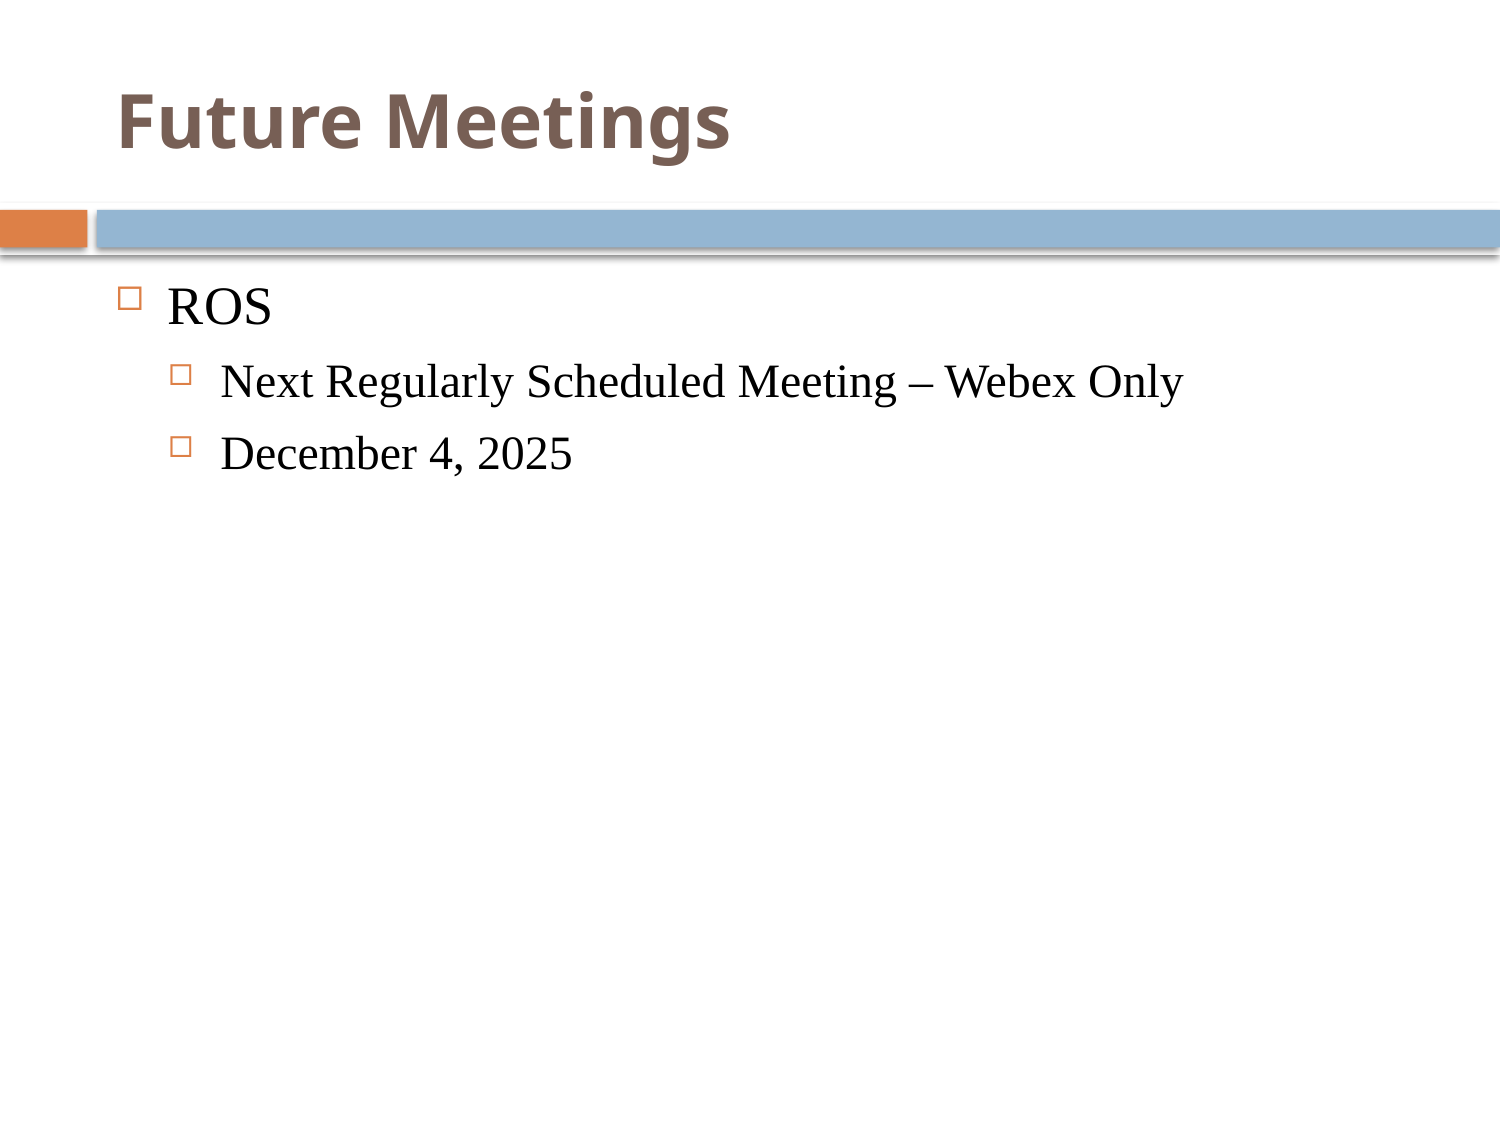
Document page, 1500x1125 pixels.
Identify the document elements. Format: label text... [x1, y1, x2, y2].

title Future Meetings [100, 37, 1439, 201]
list ROS Next Regularly Scheduled Meeting – Webex Only December 4, 2025 [100, 262, 1439, 1001]
